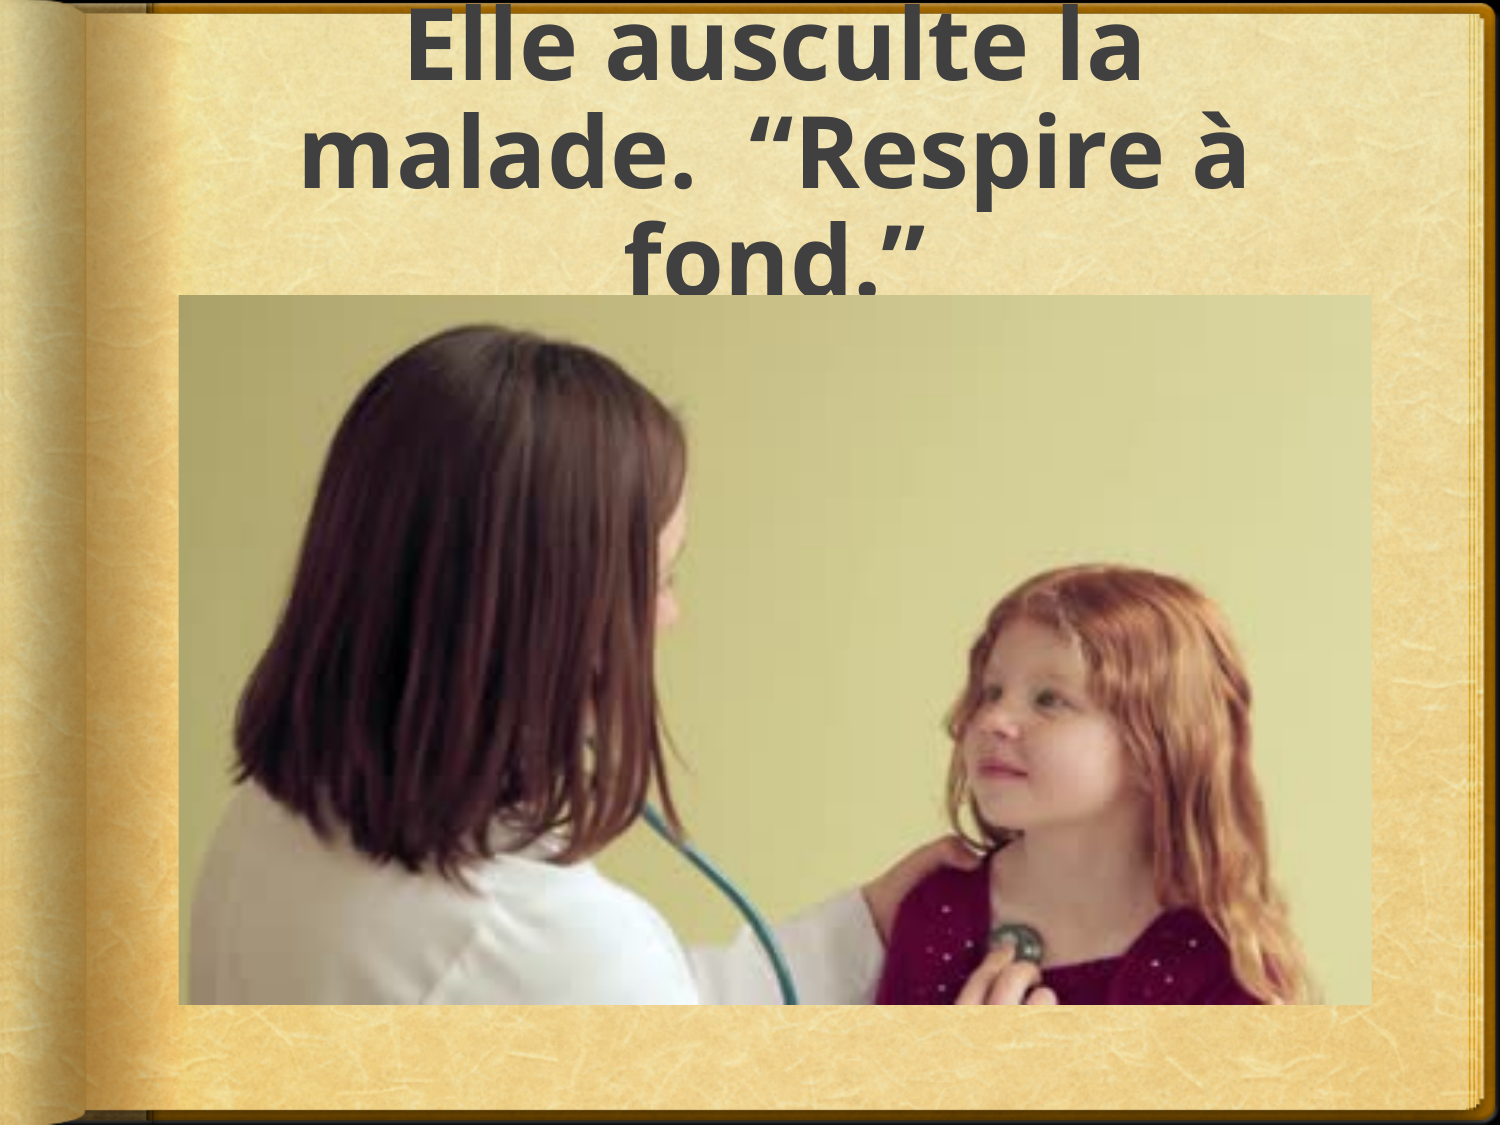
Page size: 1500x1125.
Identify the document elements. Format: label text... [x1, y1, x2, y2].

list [177, 294, 1373, 1006]
title Elle ausculte la malade. “Respire à fond.” [178, 45, 1372, 265]
picture [0, 0, 1500, 1125]
